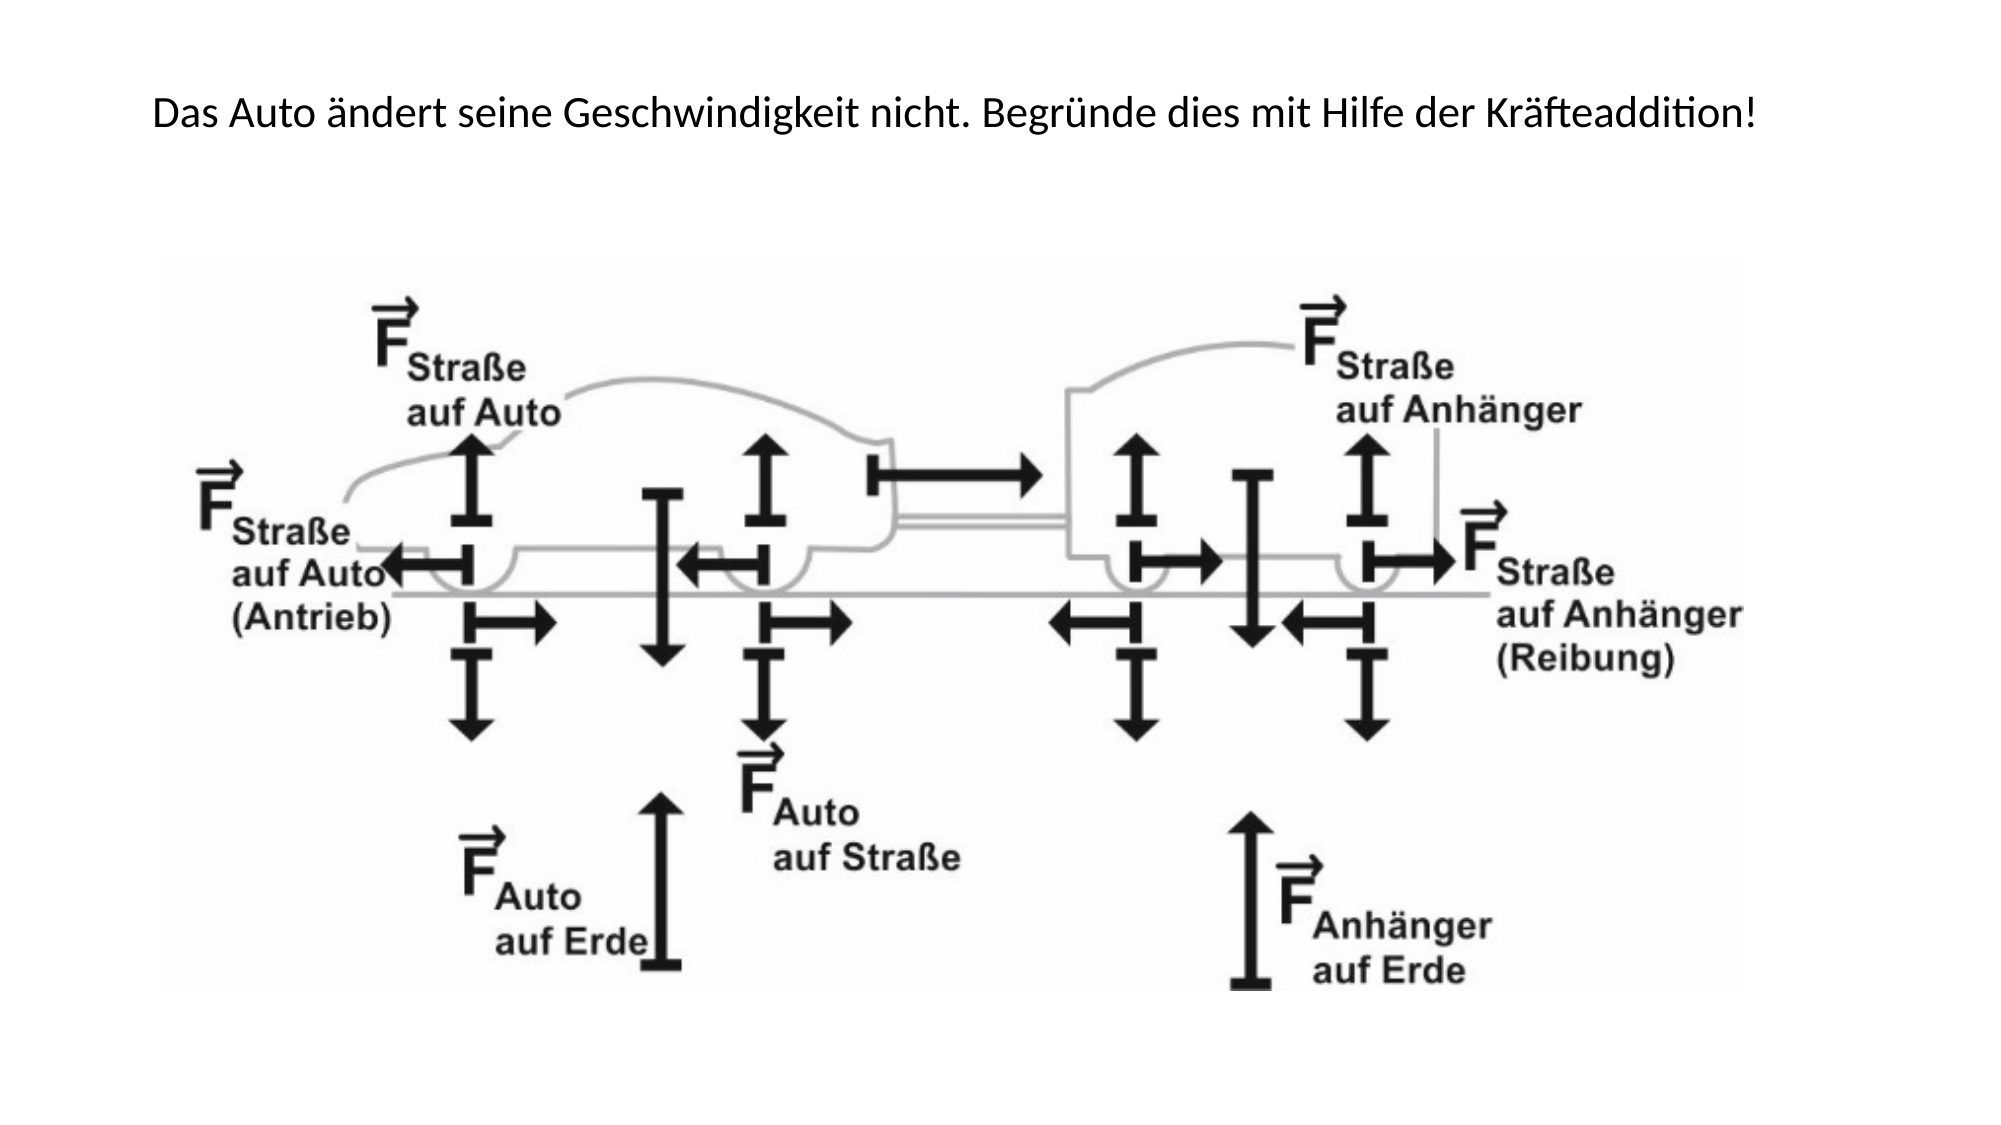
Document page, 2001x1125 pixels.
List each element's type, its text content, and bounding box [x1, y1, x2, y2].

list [155, 255, 1744, 991]
text_box Das Auto ändert seine Geschwindigkeit nicht. Begründe dies mit Hilfe der Kräfteaddition! [137, 81, 1852, 186]
